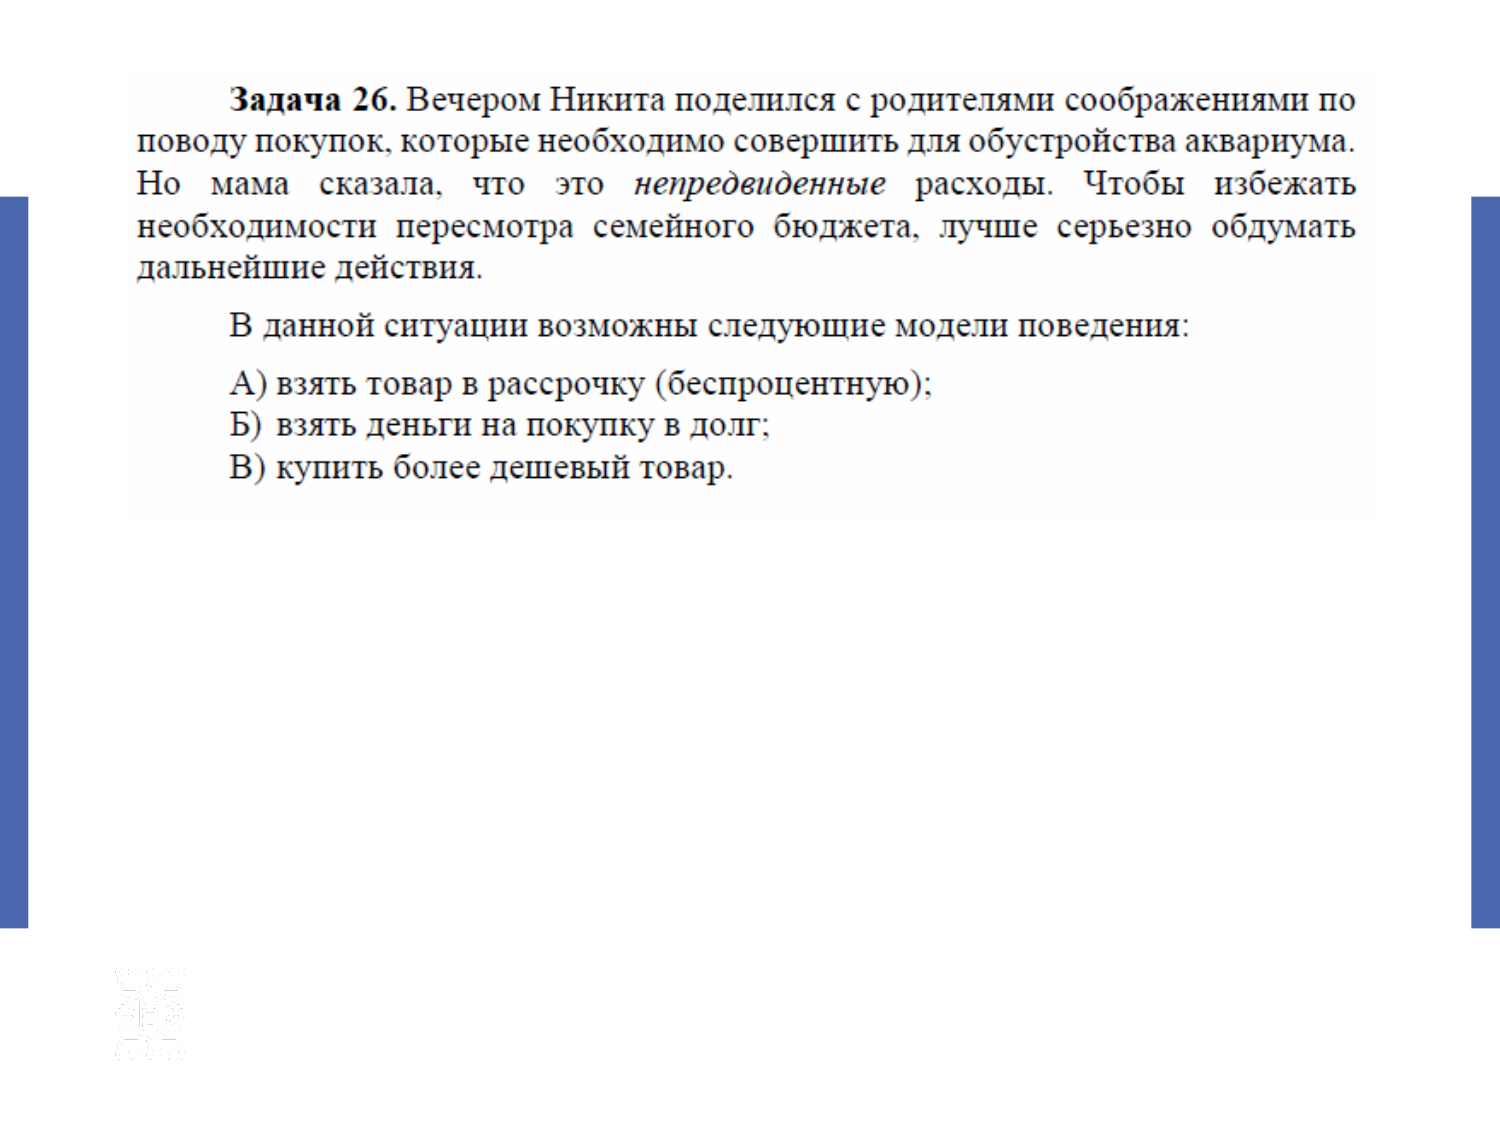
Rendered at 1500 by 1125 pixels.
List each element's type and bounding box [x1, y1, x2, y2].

picture [127, 70, 1375, 518]
text_box [0, 196, 29, 929]
text_box [1470, 196, 1500, 929]
picture [113, 964, 187, 1062]
